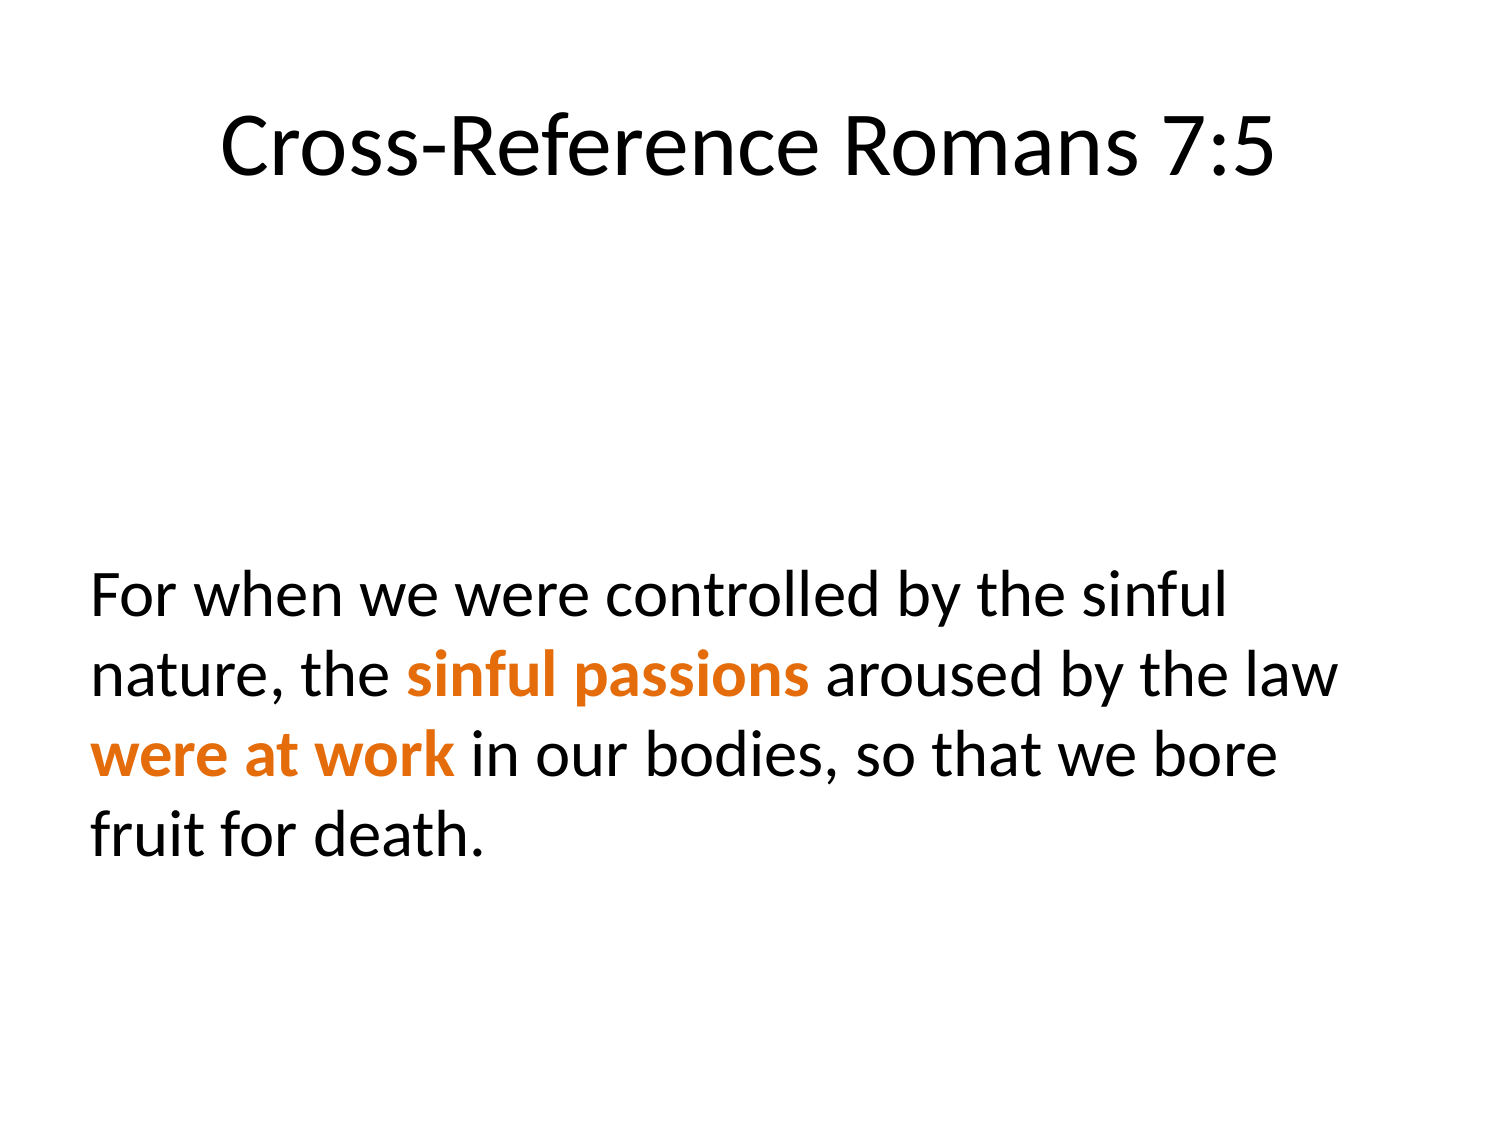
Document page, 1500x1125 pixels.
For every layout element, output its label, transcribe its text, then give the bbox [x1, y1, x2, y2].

list For when we were controlled by the sinful nature, the sinful passions aroused by the law were at work in our bodies, so that we bore fruit for death. [75, 262, 1425, 1005]
title Cross-Reference Romans 7:5 [75, 45, 1425, 233]
